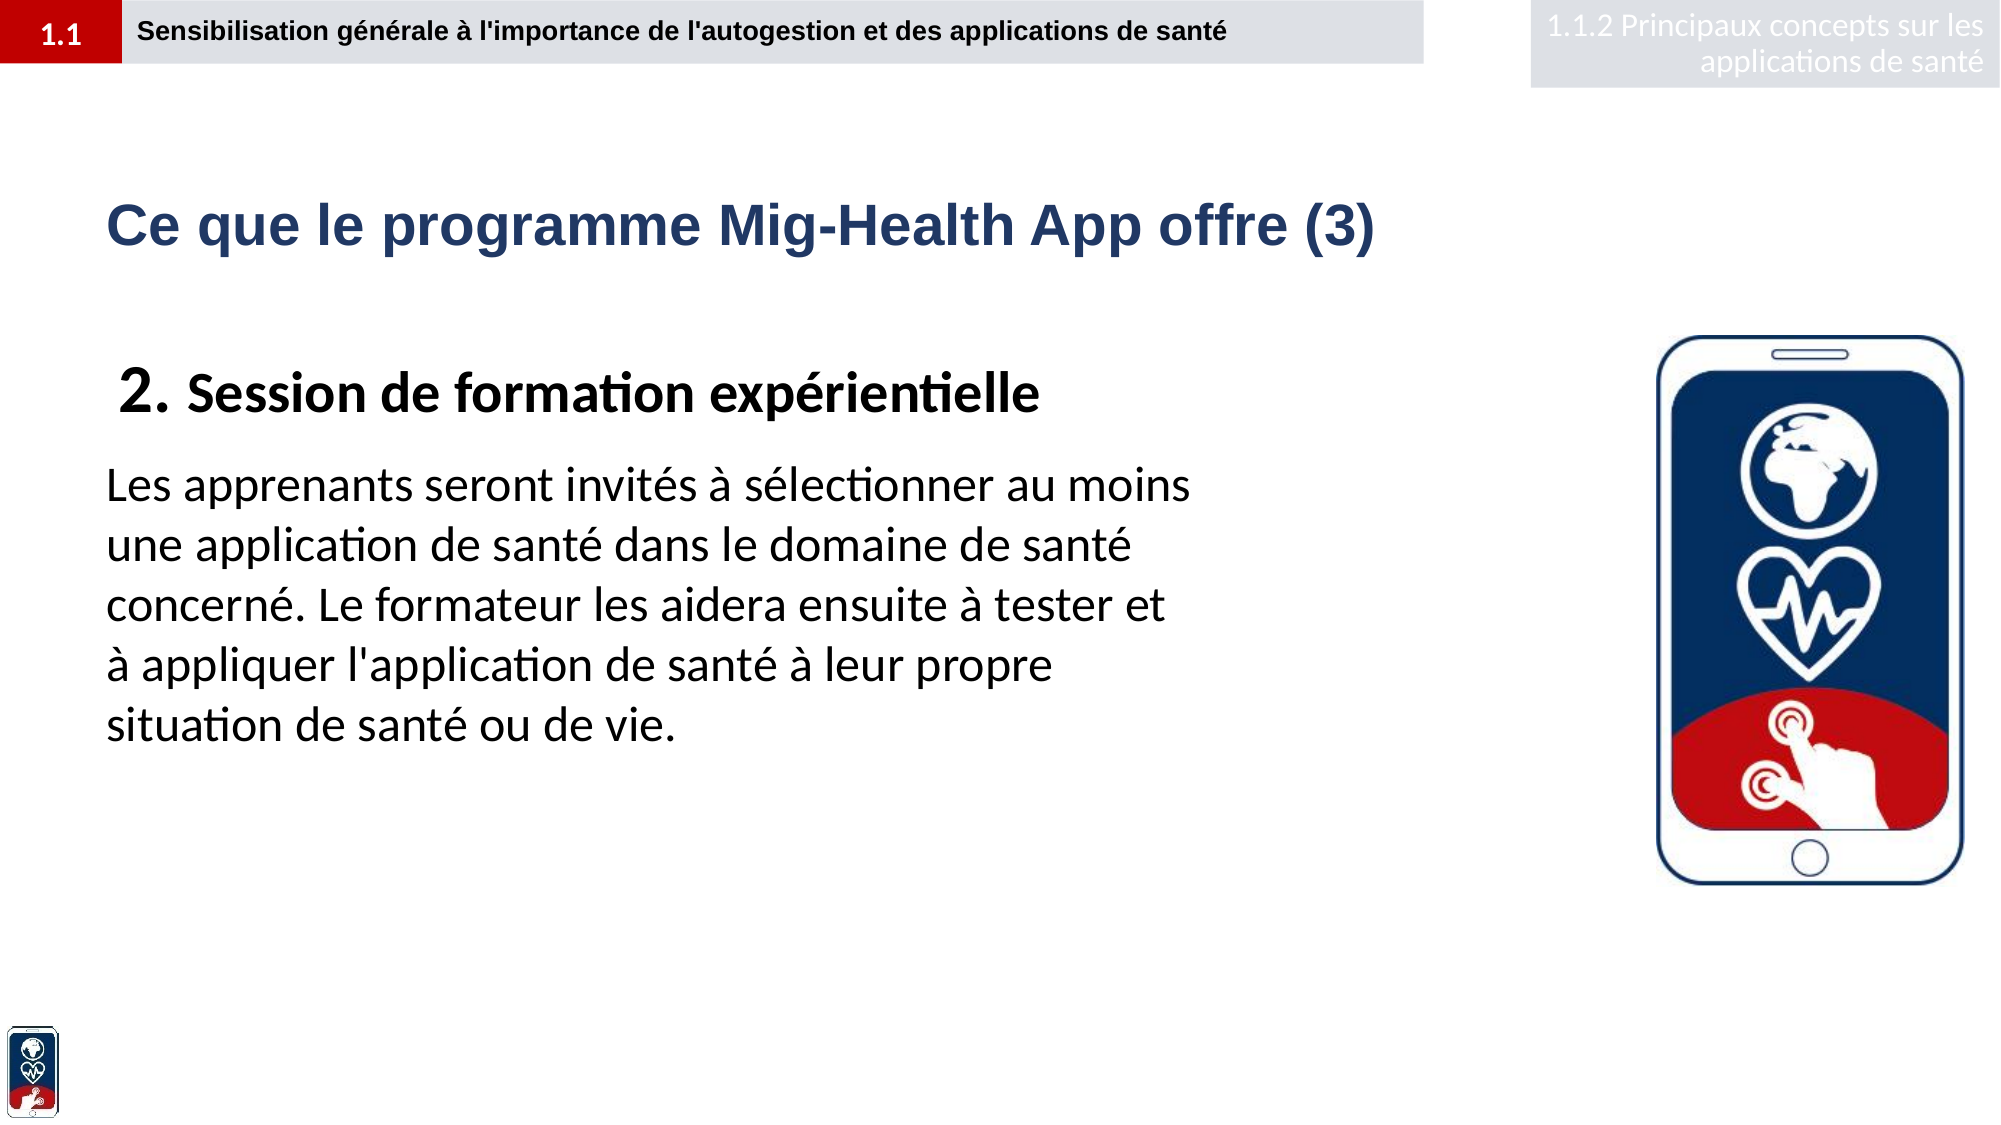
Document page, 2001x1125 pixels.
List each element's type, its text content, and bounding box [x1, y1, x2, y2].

list 2. Session de formation expérientielle Les apprenants seront invités à sélectionner au moins une application de santé dans le domaine de santé concerné. Le formateur les aidera ensuite à tester et à appliquer l'application de santé à leur propre situation de santé ou de vie. [91, 295, 1208, 1094]
text_box 1.1.2 Principaux concepts sur les applications de santé [1530, 0, 2000, 88]
picture [1656, 335, 1965, 887]
title Ce que le programme Mig-Health App offre (3) [91, 177, 1906, 277]
picture [7, 1026, 59, 1118]
text_box Sensibilisation générale à l'importance de l'autogestion et des applications de santé [122, 0, 1424, 64]
text_box 1.1 [0, 0, 122, 64]
